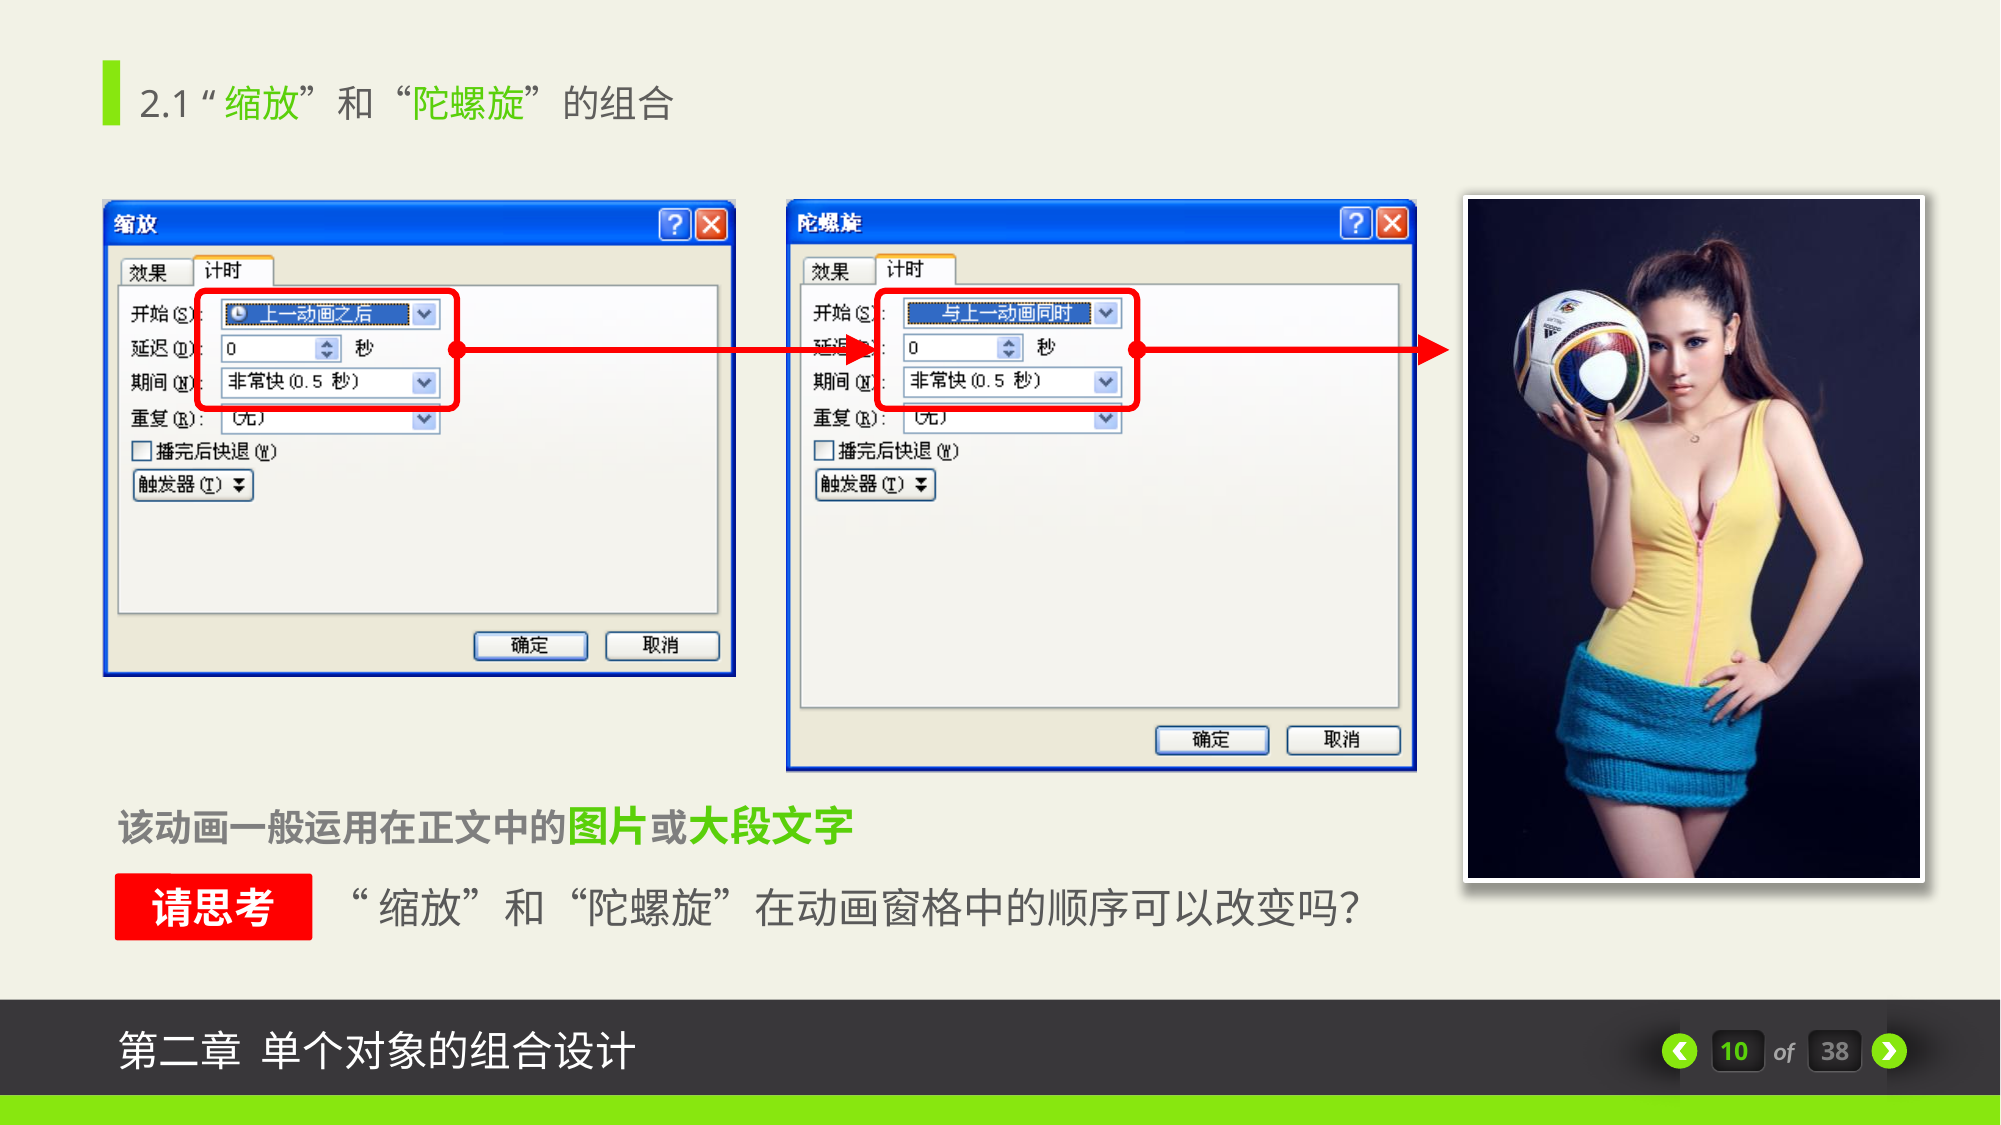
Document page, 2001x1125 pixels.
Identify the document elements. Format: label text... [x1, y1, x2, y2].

text_box 请思考 [114, 873, 312, 941]
picture [1805, 1026, 1866, 1076]
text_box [197, 290, 1450, 409]
picture [1709, 1026, 1769, 1076]
picture [785, 199, 1417, 290]
text_box 该动画一般运用在正文中的图片或大段文字 [102, 792, 1035, 857]
picture [1875, 991, 2001, 1111]
text_box “缩放”和“陀螺旋”在动画窗格中的顺序可以改变吗？ [312, 874, 1468, 939]
picture [1567, 992, 1693, 1110]
picture [102, 199, 736, 677]
text_box [102, 60, 121, 126]
text_box 2.1 “缩放”和“陀螺旋”的组合 [124, 58, 871, 132]
picture [1467, 199, 1921, 879]
picture [785, 409, 1417, 773]
